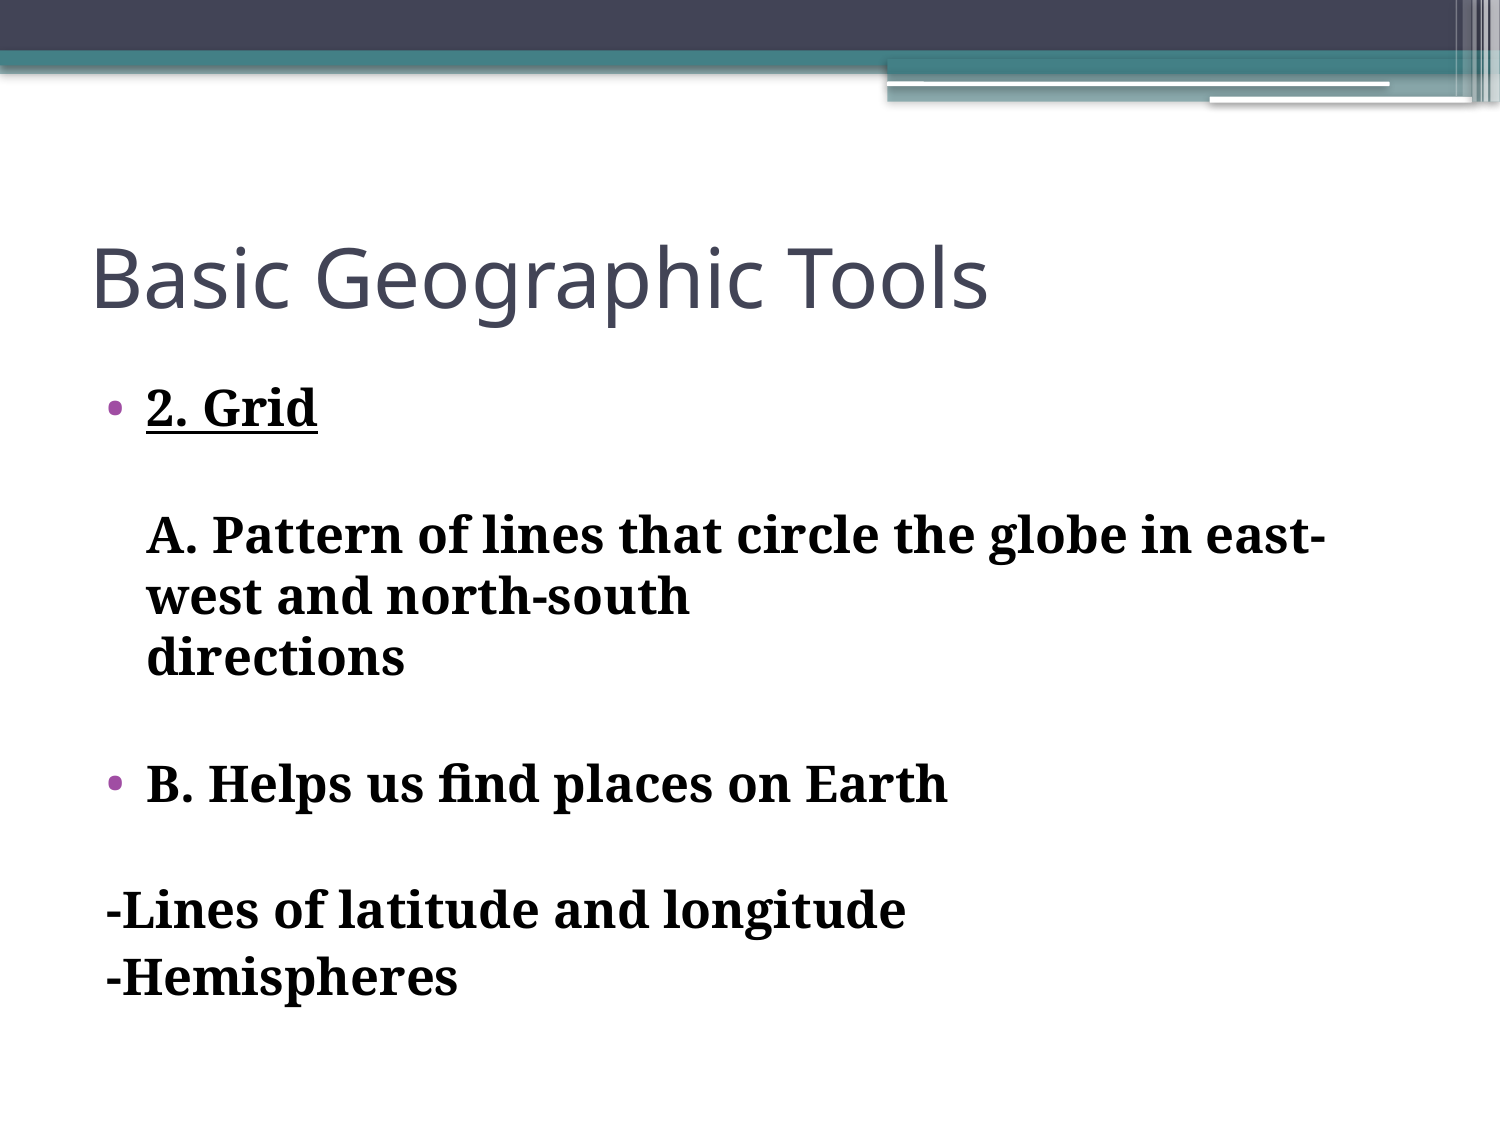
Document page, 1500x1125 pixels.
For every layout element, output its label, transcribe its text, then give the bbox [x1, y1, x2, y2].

title Basic Geographic Tools [75, 187, 1425, 363]
list 2. Grid A. Pattern of lines that circle the globe in east-west and north-south directions B. Helps us find places on Earth -Lines of latitude and longitude -Hemispheres [75, 368, 1425, 1079]
